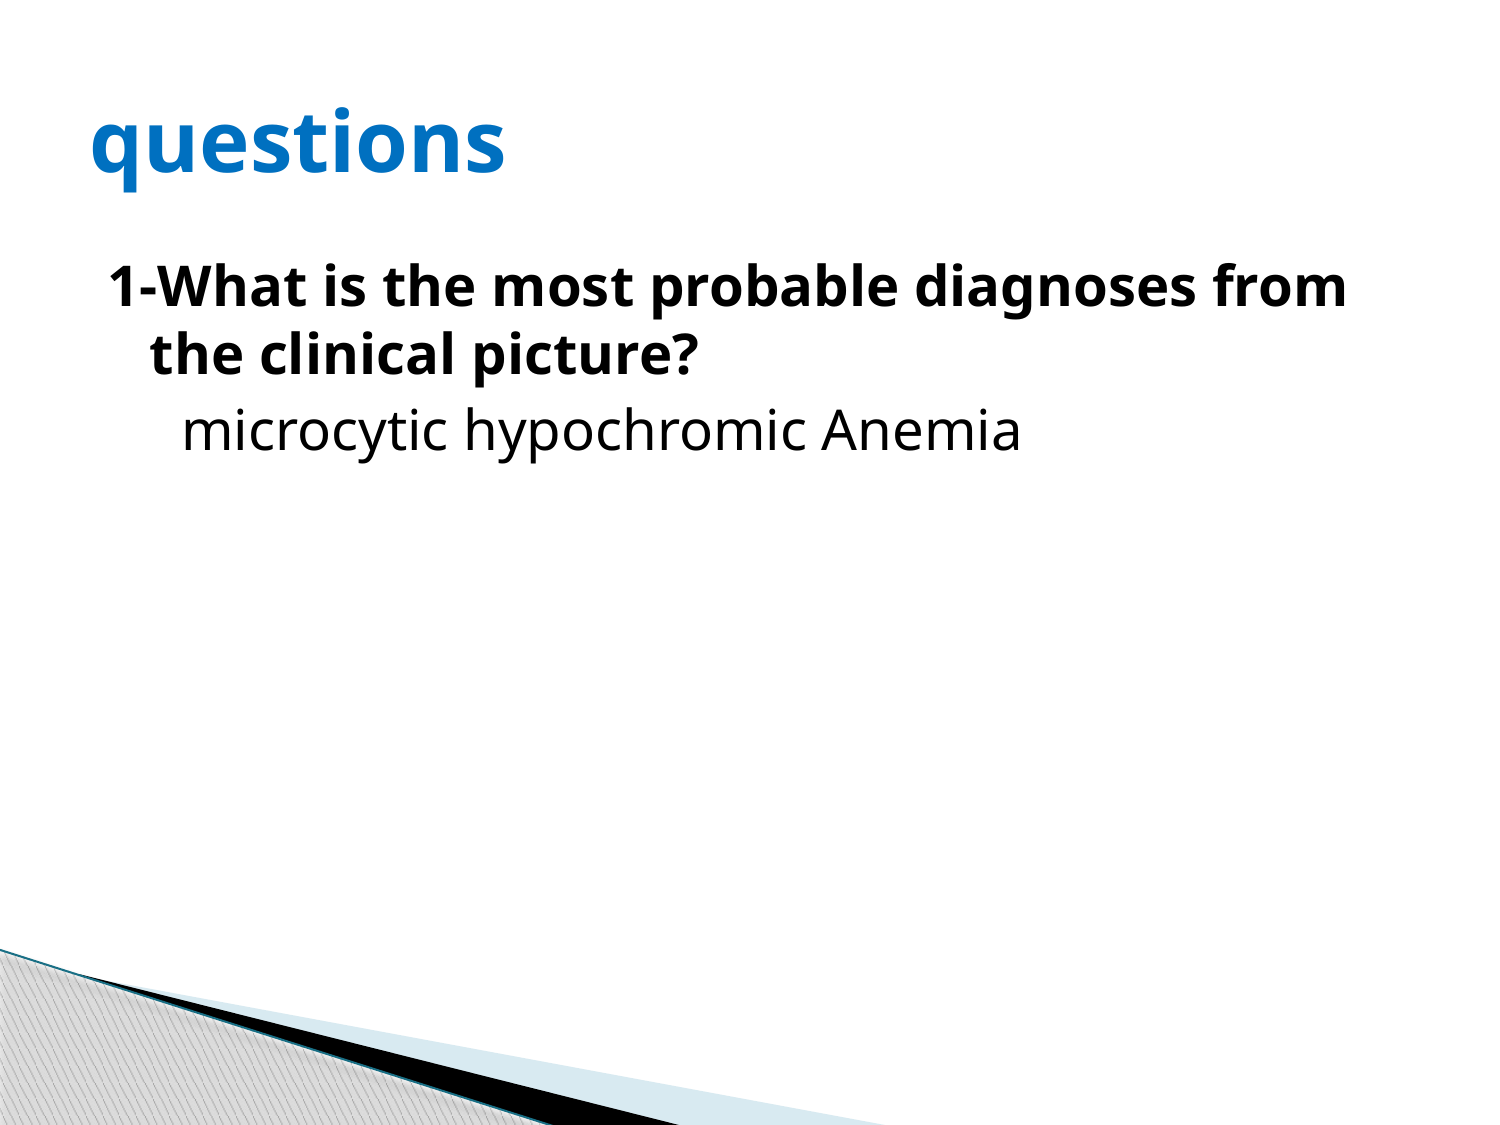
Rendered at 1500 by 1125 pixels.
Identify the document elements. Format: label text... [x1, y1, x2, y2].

title questions [75, 45, 1425, 233]
list 1-What is the most probable diagnoses from the clinical picture? microcytic hypochromic Anemia [75, 243, 1425, 986]
